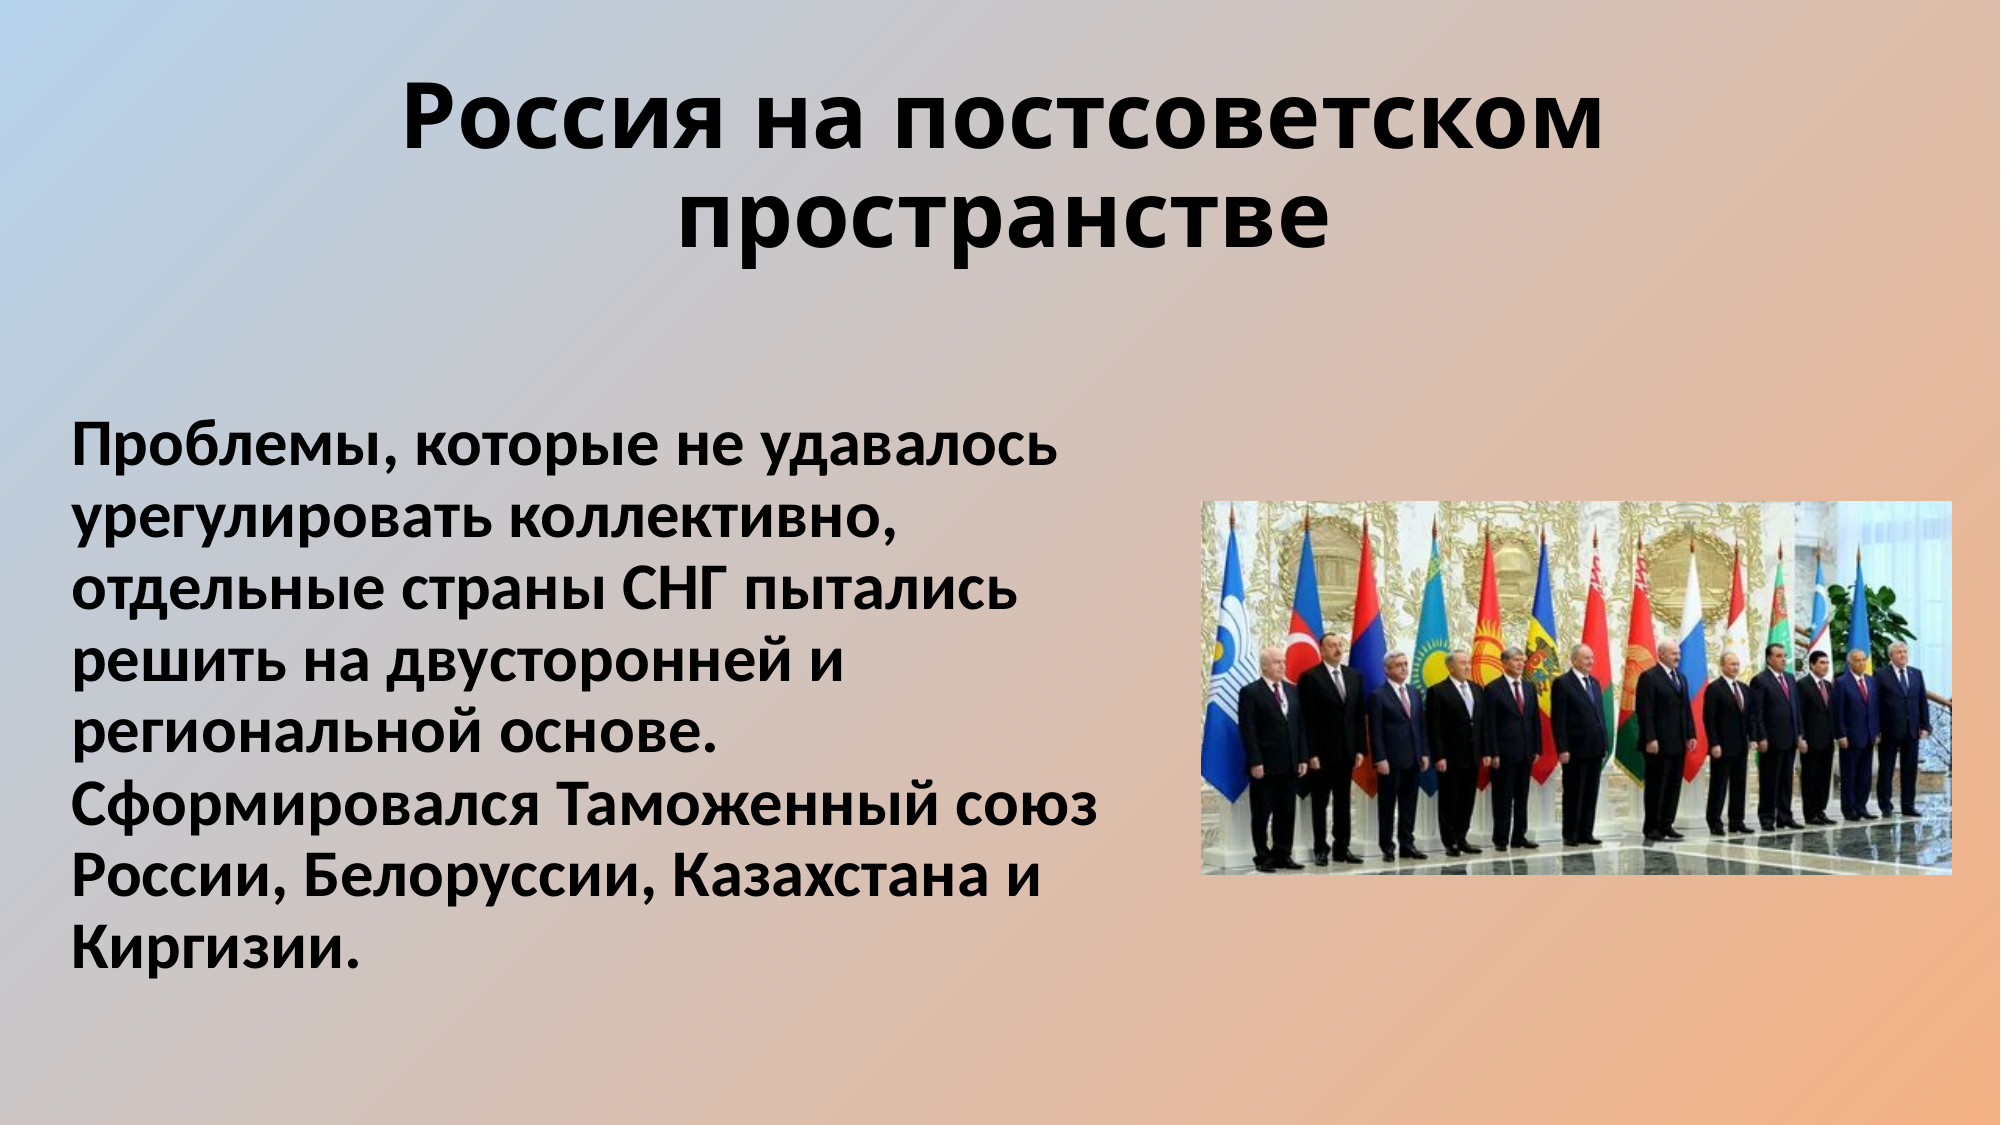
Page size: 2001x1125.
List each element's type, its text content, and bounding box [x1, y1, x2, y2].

list Проблемы, которые не удавалось урегулировать коллективно, отдельные страны СНГ пытались решить на двусторонней и региональной основе. Сформировался Таможенный союз России, Белоруссии, Казахстана и Киргизии. [56, 299, 1125, 1078]
picture [1201, 501, 1952, 875]
title Россия на постсоветском пространстве [56, 59, 1952, 278]
